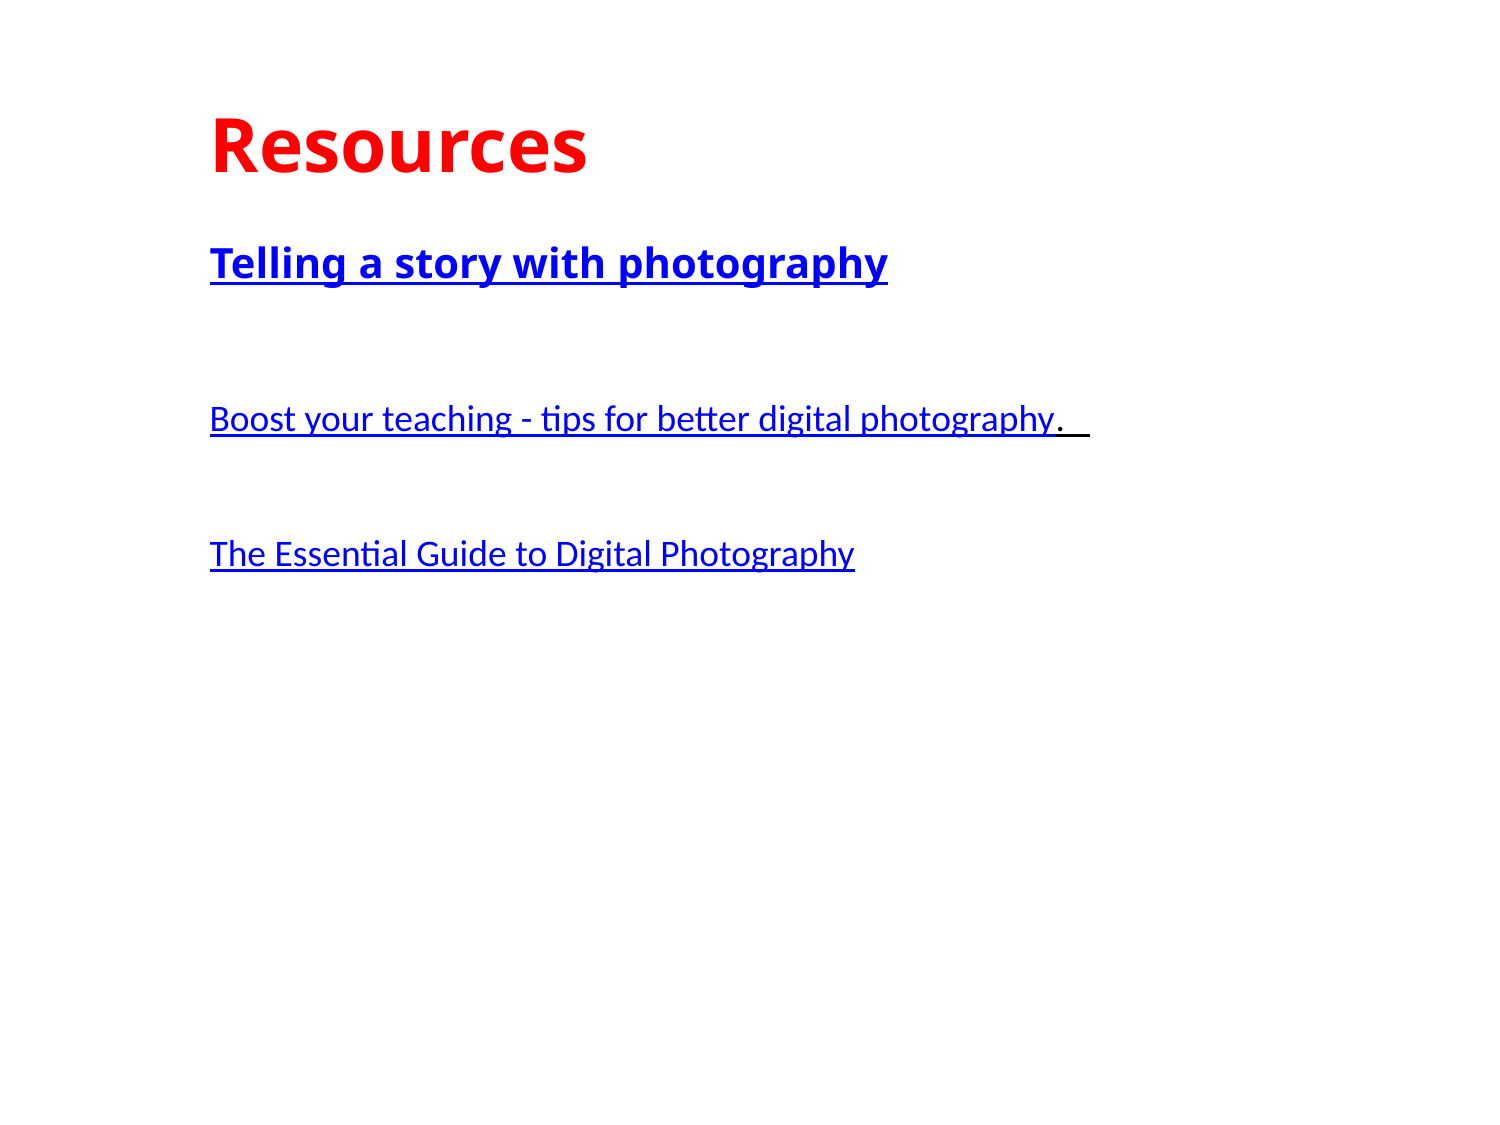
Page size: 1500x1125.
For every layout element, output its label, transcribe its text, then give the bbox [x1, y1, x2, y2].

text_box Resources Telling a story with photography Boost your teaching - tips for better digital photography. The Essential Guide to Digital Photography [194, 89, 1317, 582]
